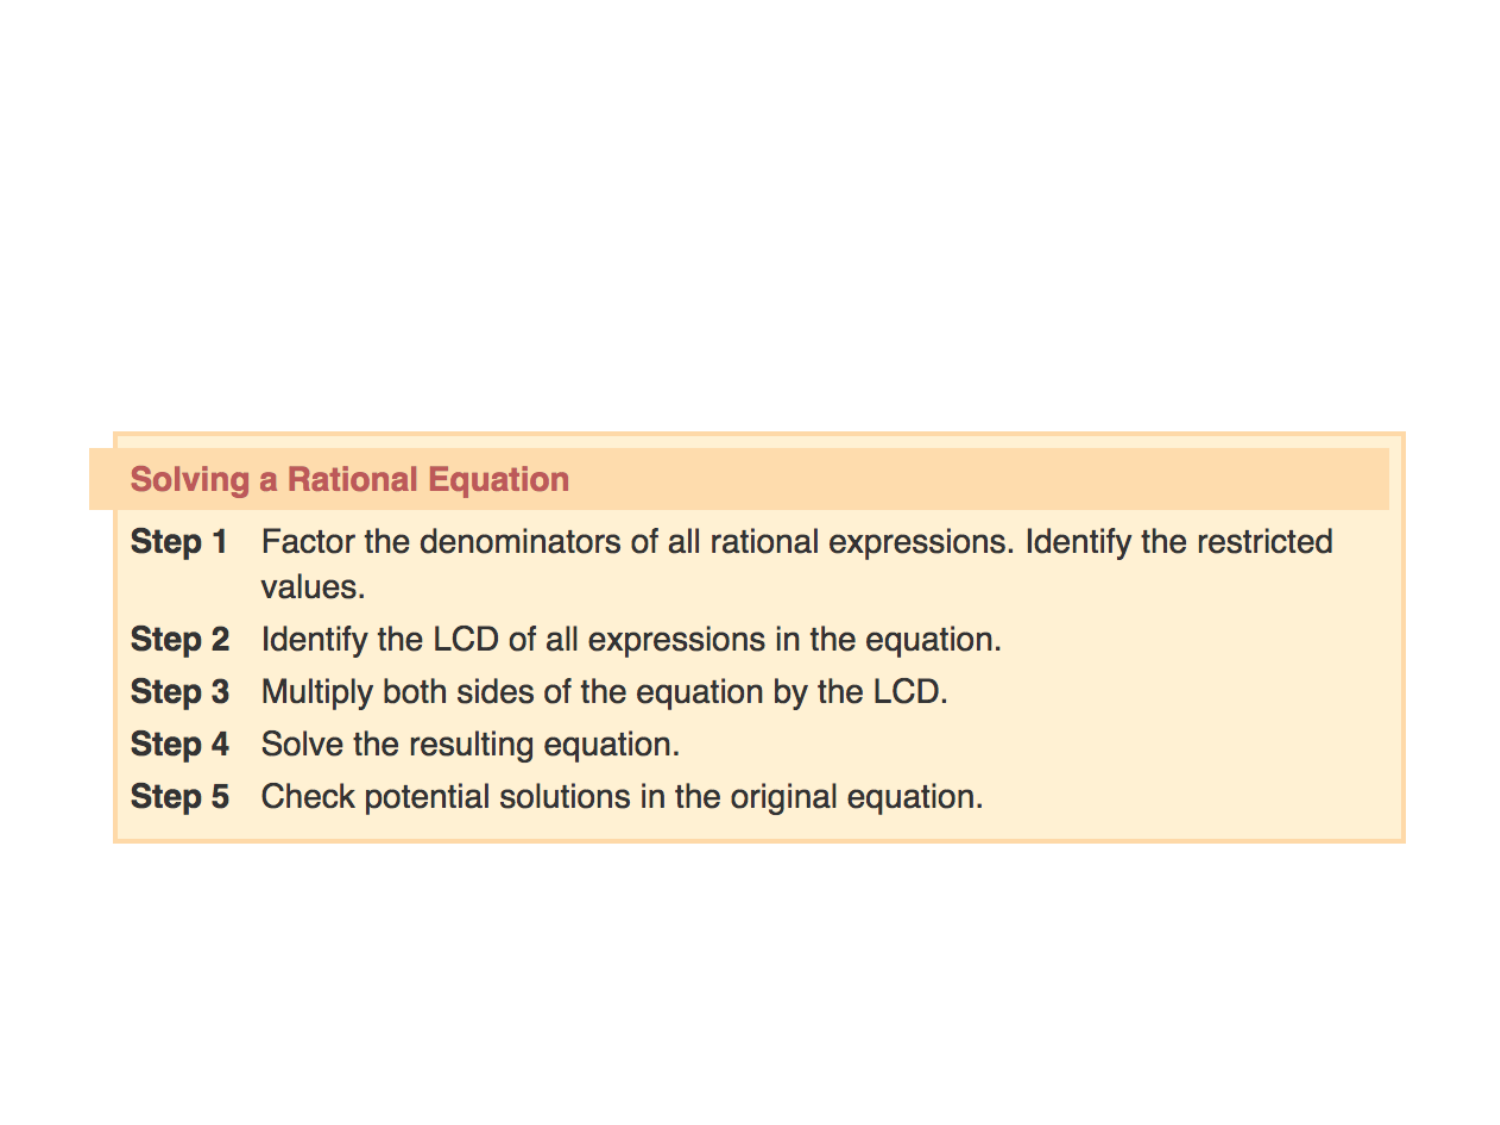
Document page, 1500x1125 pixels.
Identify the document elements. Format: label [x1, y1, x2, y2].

list [74, 262, 1426, 1006]
